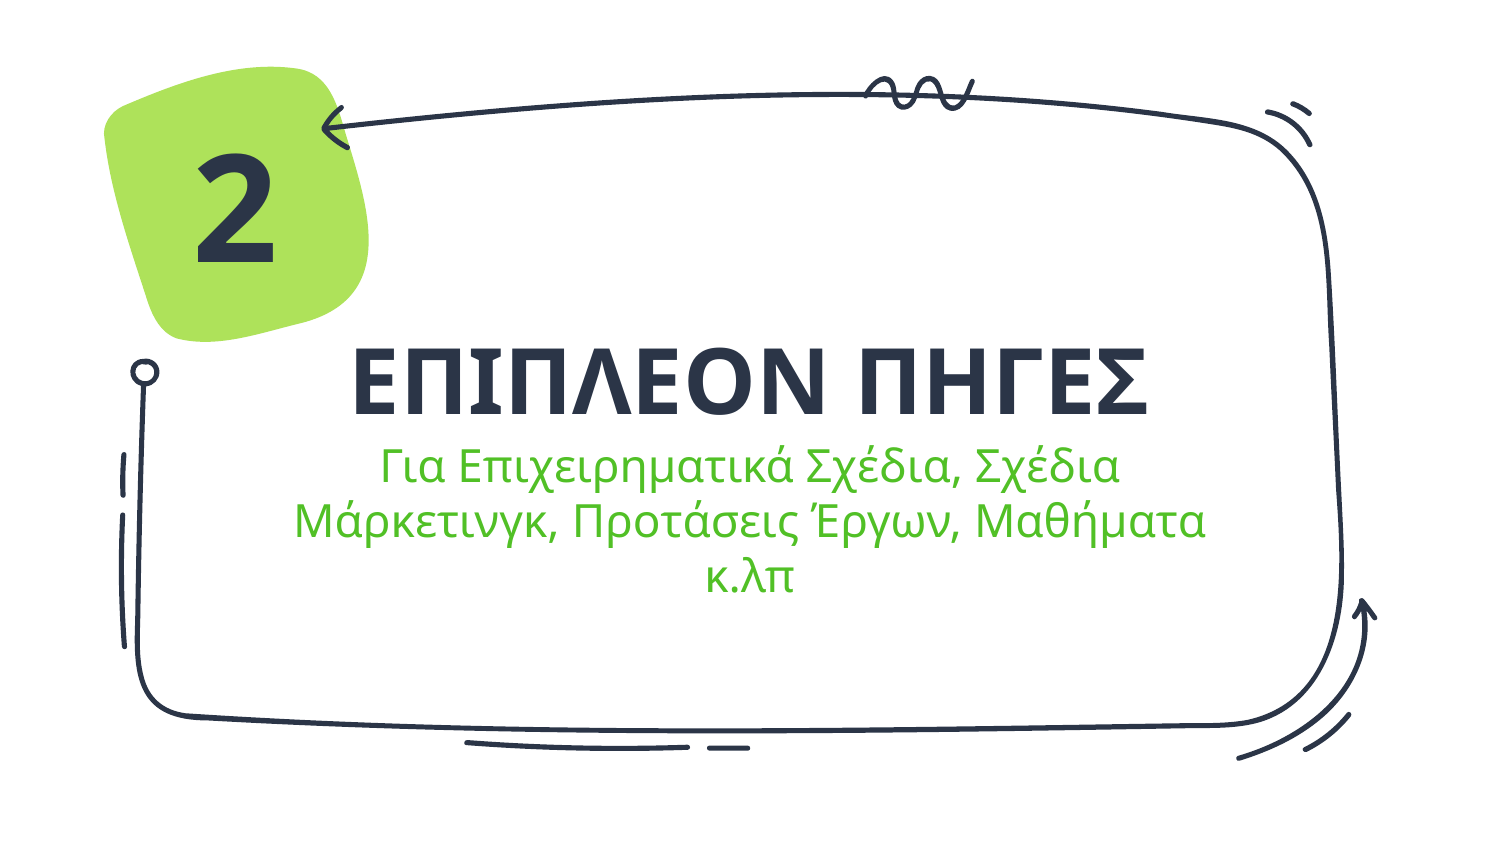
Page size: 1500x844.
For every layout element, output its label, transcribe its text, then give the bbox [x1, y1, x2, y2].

text_box 2 [112, 80, 358, 325]
subtitle Για Επιχειρηματικά Σχέδια, Σχέδια Μάρκετινγκ, Προτάσεις Έργων, Μαθήματα κ.λπ [290, 437, 1210, 501]
title ΕΠΙΠΛΕΟΝ ΠΗΓΕΣ [290, 324, 1210, 435]
